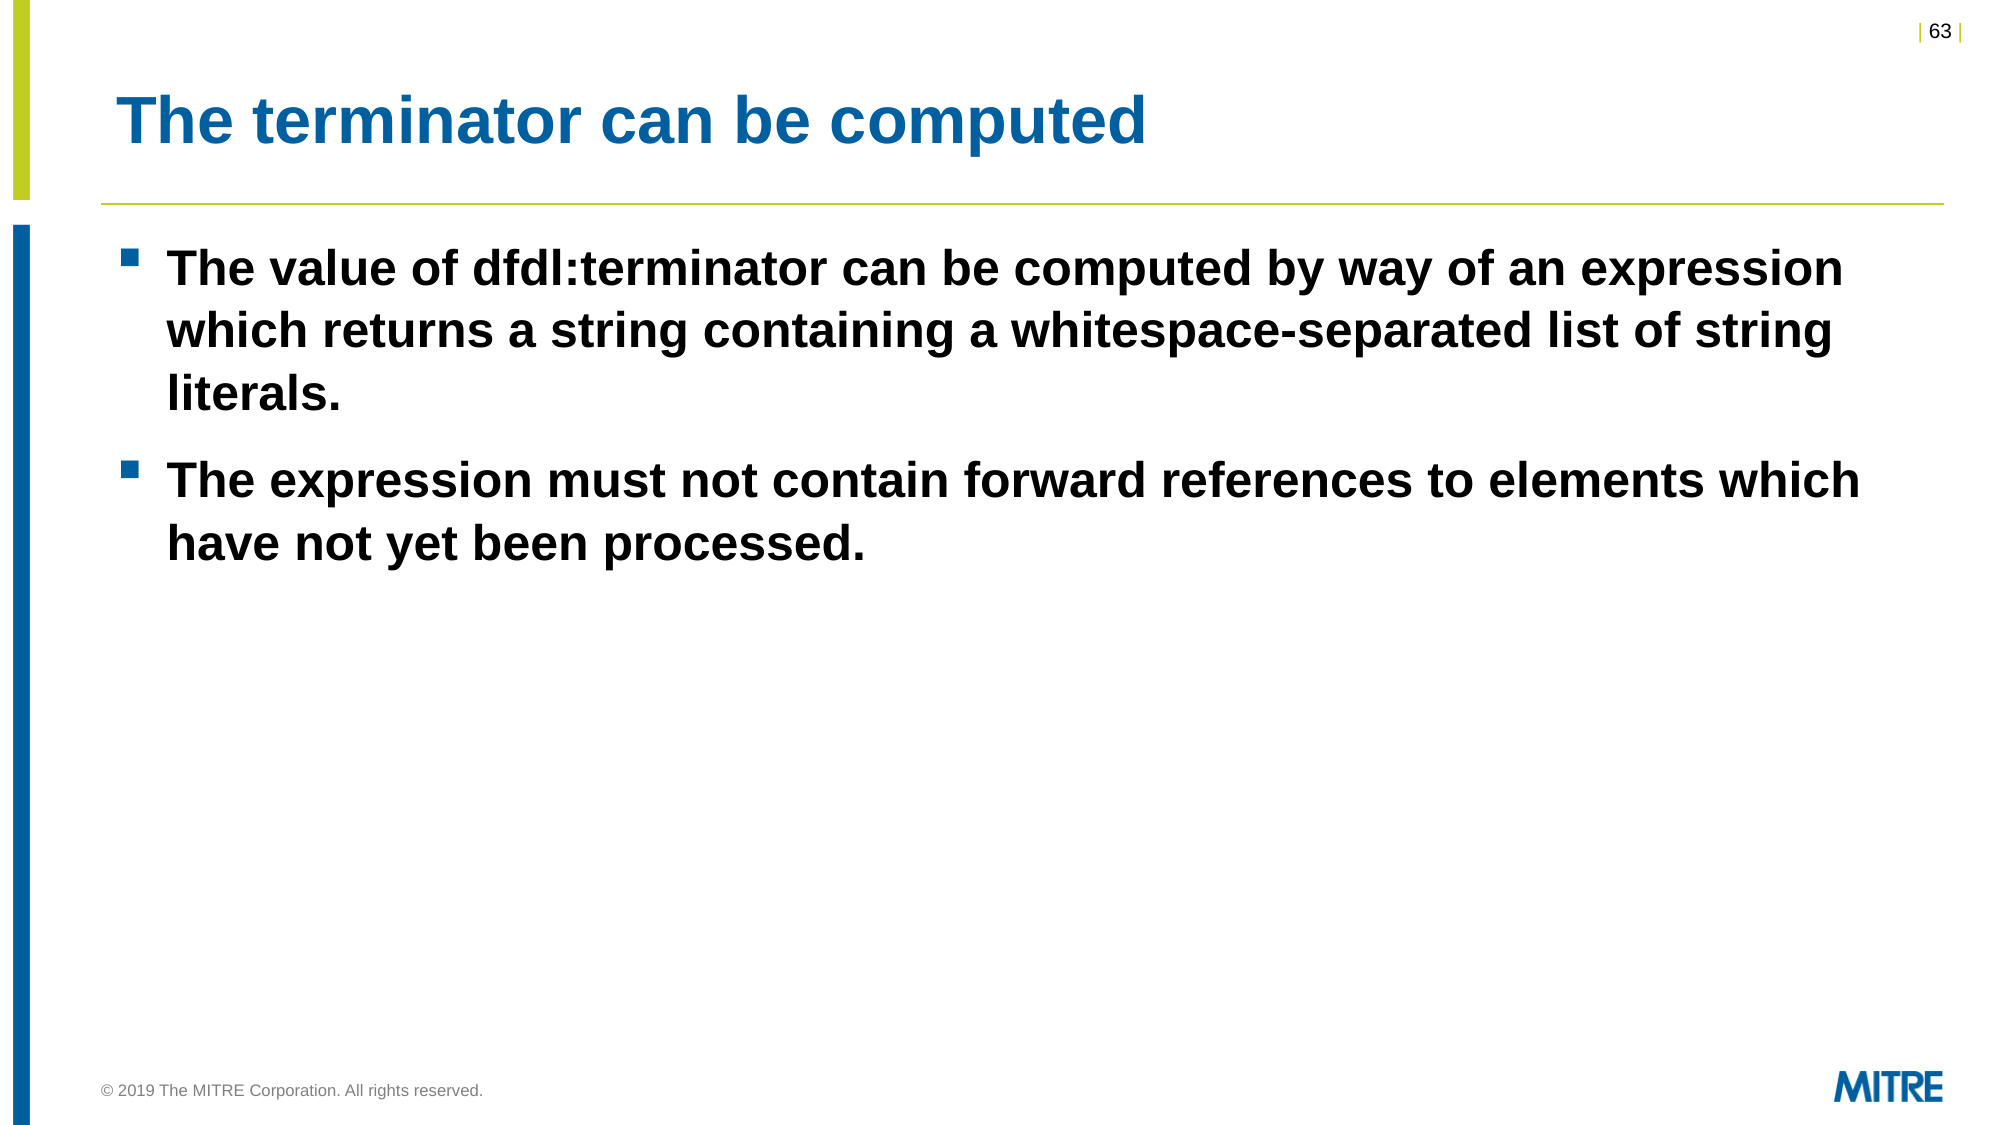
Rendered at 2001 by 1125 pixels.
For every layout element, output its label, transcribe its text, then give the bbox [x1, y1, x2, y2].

picture [1834, 1068, 1945, 1109]
title The terminator can be computed [101, 60, 1945, 184]
list The value of dfdl:terminator can be computed by way of an expression which returns a string containing a whitespace-separated list of string literals. The expression must not contain forward references to elements which have not yet been processed. [101, 224, 1945, 1012]
footer © 2019 The MITRE Corporation. All rights reserved. [101, 1069, 1338, 1110]
